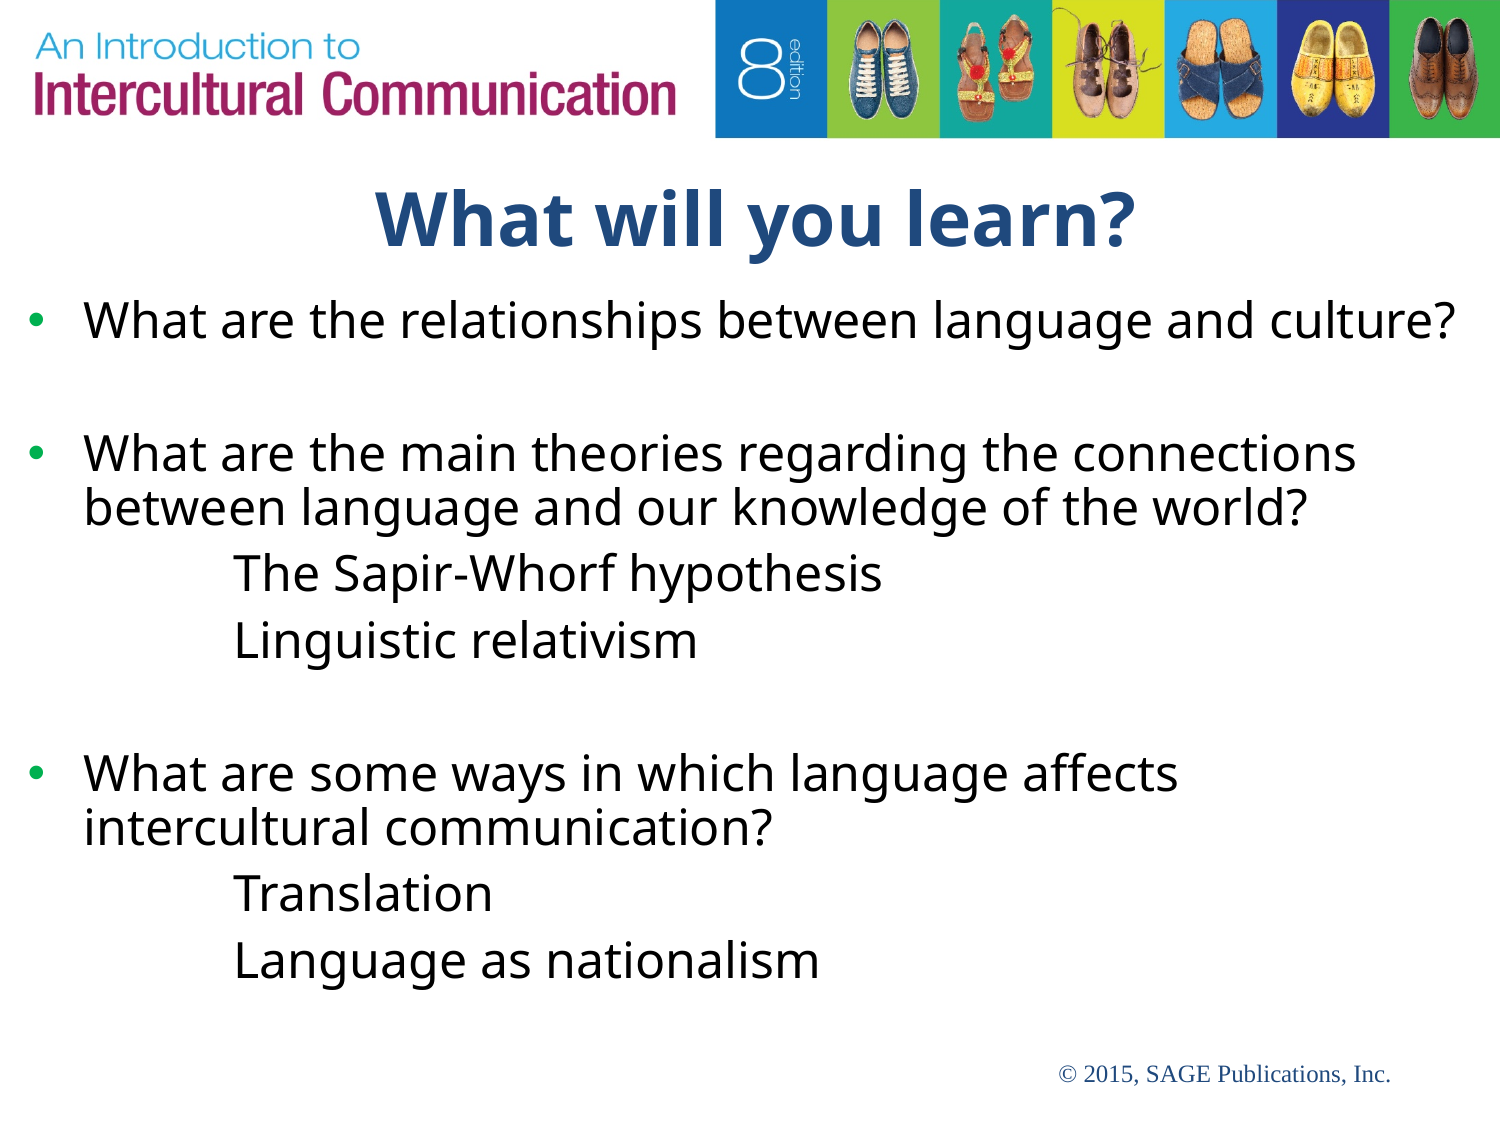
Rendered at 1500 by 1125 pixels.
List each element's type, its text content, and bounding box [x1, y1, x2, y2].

list What are the relationships between language and culture? What are the main theories regarding the connections between language and our knowledge of the world? The Sapir-Whorf hypothesis Linguistic relativism What are some ways in which language affects intercultural communication? Translation Language as nationalism [12, 287, 1475, 1113]
title What will you learn? [62, 149, 1450, 283]
picture [0, 0, 1500, 1125]
footer © 2015, SAGE Publications, Inc. [987, 1042, 1463, 1103]
